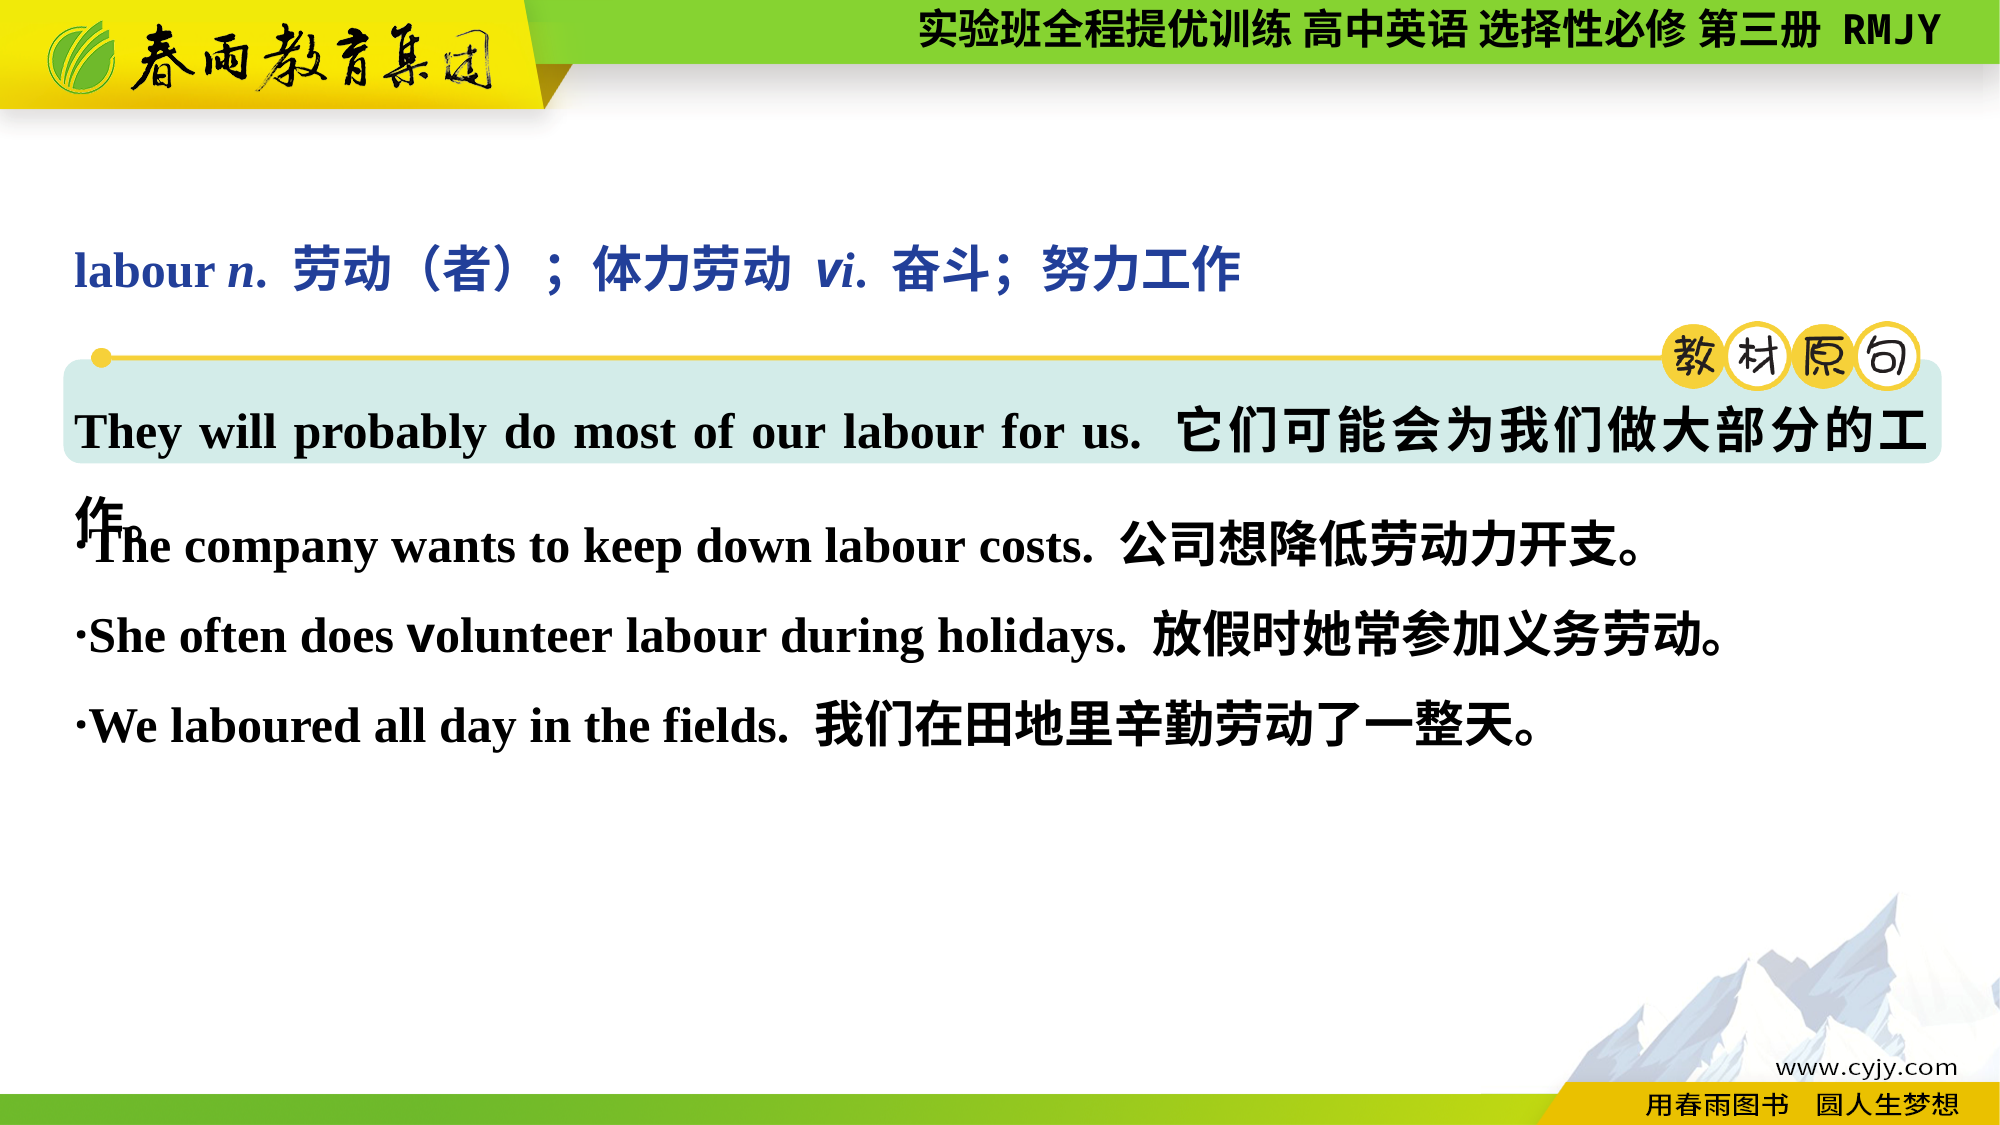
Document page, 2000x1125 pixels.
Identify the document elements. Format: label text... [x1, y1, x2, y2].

list labour n. 劳动（者）；体力劳动 vi. 奋斗；努力工作 [59, 200, 1944, 297]
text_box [90, 321, 1921, 421]
text_box ·The company wants to keep down labour costs. 公司想降低劳动力开支。 ·She often does volunteer labour during holidays. 放假时她常参加义务劳动。 ·We laboured all day in the fields. 我们在田地里辛勤劳动了一整天。 [59, 475, 1944, 761]
text_box They will probably do most of our labour for us. 它们可能会为我们做大部分的工作。 [59, 360, 1944, 475]
picture [0, 0, 2000, 1125]
